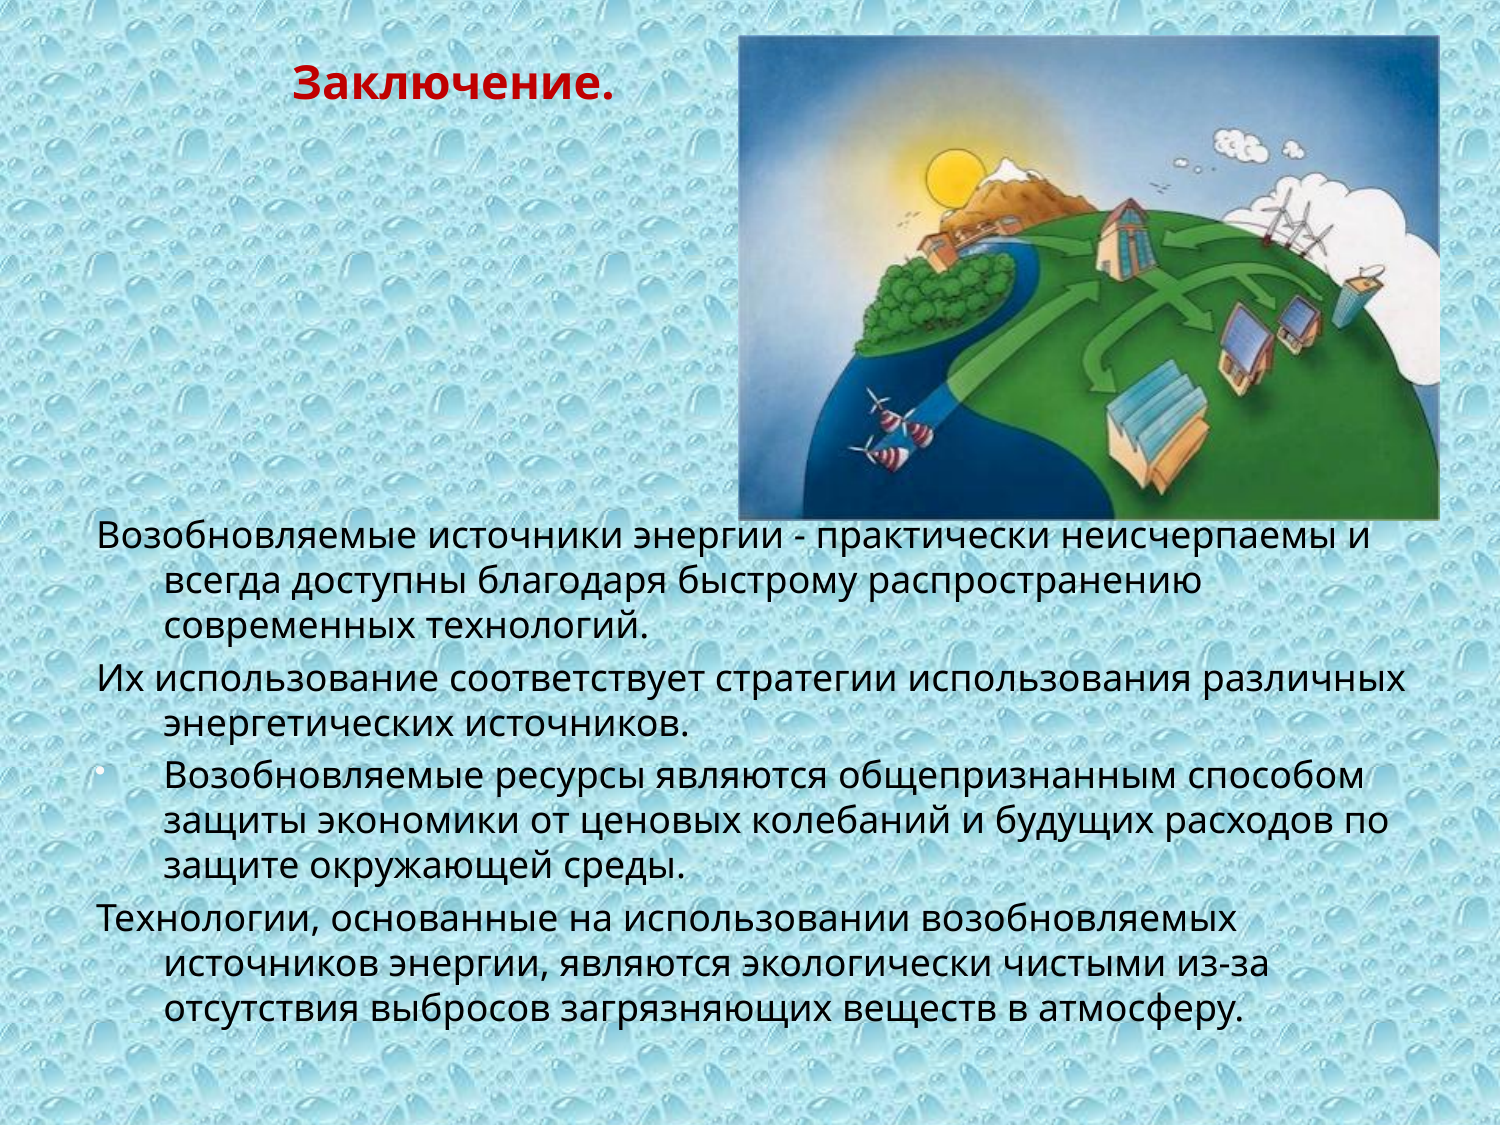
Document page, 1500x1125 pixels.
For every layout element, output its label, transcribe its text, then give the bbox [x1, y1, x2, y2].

title Заключение. [75, 45, 738, 118]
picture [0, 0, 1500, 1125]
list Возобновляемые источники энергии - практически неисчерпаемы и всегда доступны благодаря быстрому распространению современных технологий. Их использование соответствует стратегии использования различных энергетических источников. Возобновляемые ресурсы являются общепризнанным способом защиты экономики от ценовых колебаний и будущих расходов по защите окружающей среды. Технологии, основанные на использовании возобновляемых источников энергии, являются экологически чистыми из-за отсутствия выбросов загрязняющих веществ в атмосферу. [58, 503, 1454, 1036]
